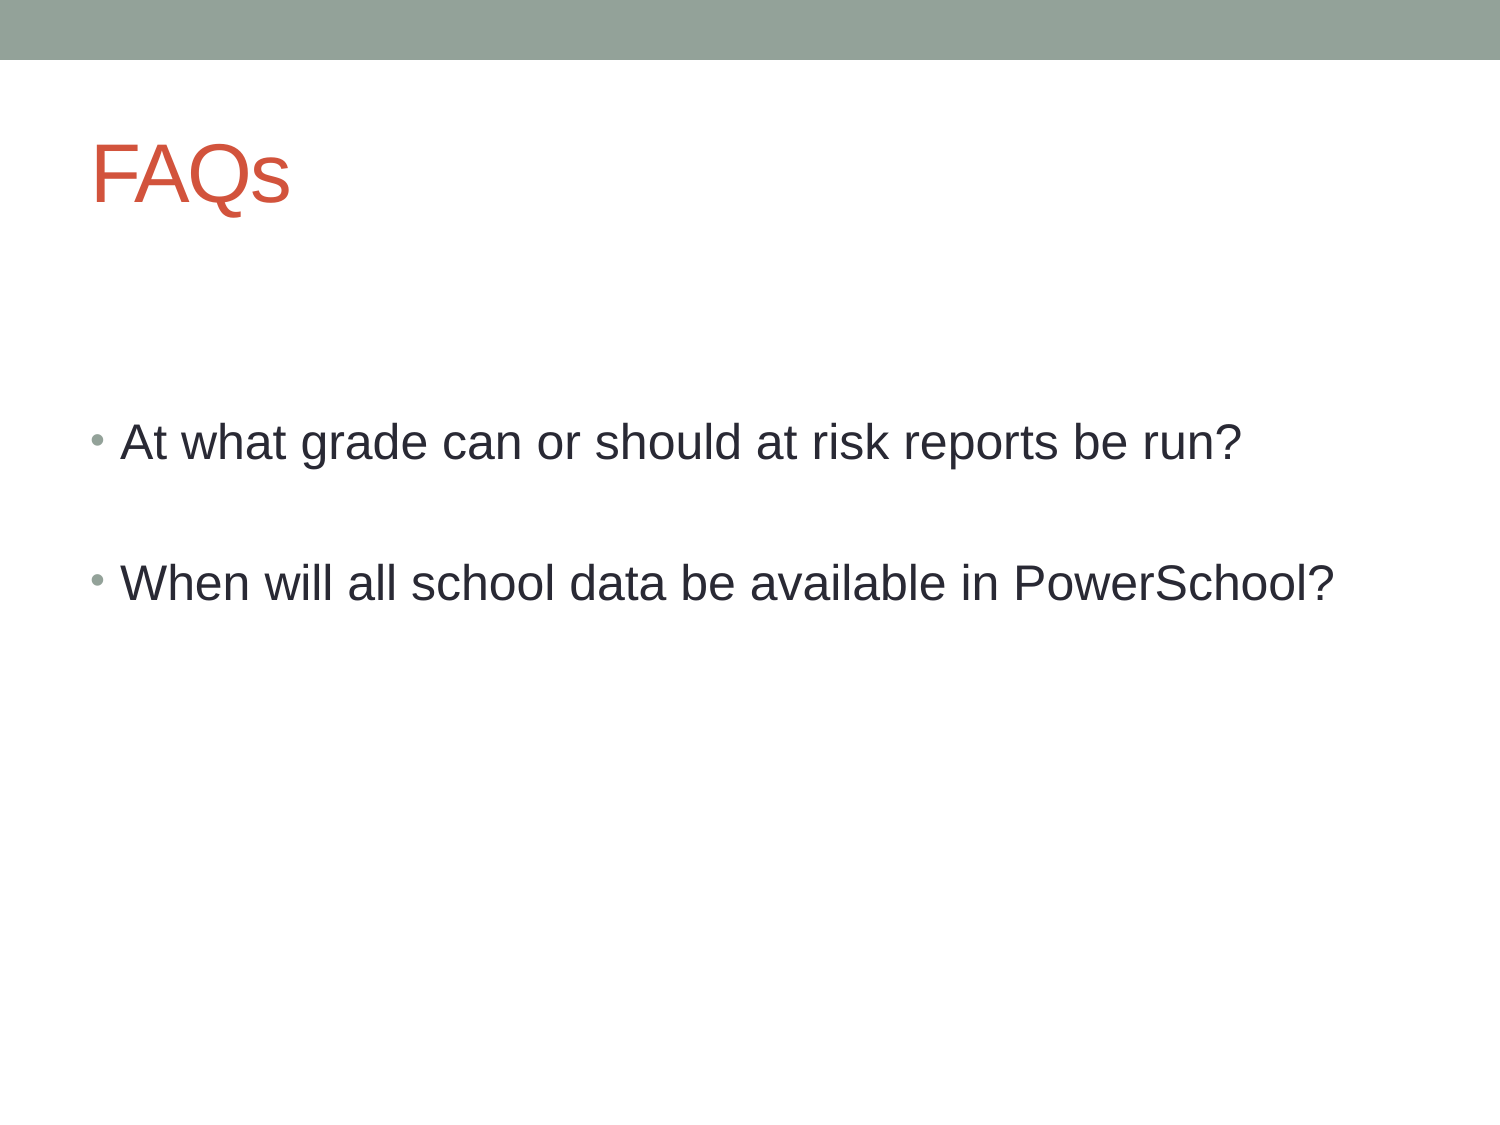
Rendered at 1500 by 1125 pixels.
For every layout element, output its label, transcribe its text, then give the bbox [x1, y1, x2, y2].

title FAQs [75, 87, 1425, 250]
list At what grade can or should at risk reports be run? When will all school data be available in PowerSchool? [75, 262, 1425, 1063]
